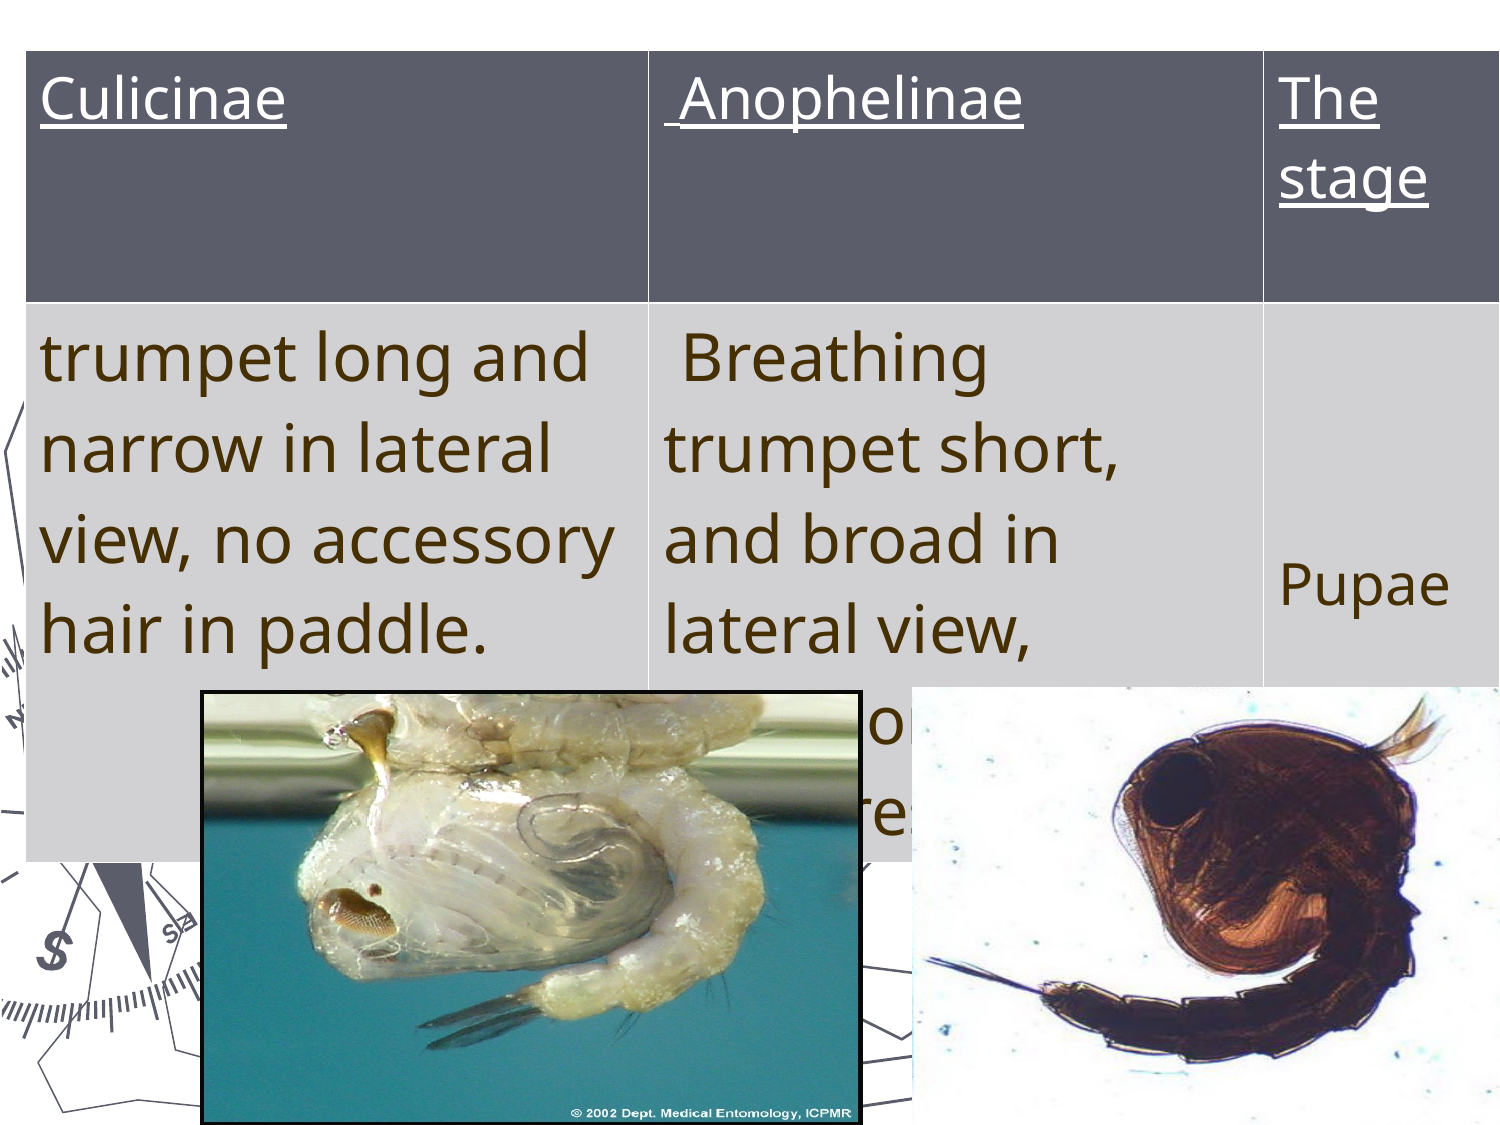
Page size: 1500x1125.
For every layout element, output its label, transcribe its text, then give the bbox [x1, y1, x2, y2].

picture [912, 687, 1500, 1125]
table_header The stage [1264, 51, 1499, 302]
table_cell trumpet long and narrow in lateral view, no accessory hair in paddle. [26, 304, 648, 862]
table_cell Pupae [1264, 304, 1499, 686]
picture [199, 689, 863, 1125]
table_cell Breathing trumpet short, and broad in lateral view, accessory paddle hair present [649, 304, 1263, 862]
table_header Culicinae [26, 51, 648, 302]
table_header Anophelinae [649, 51, 1263, 302]
